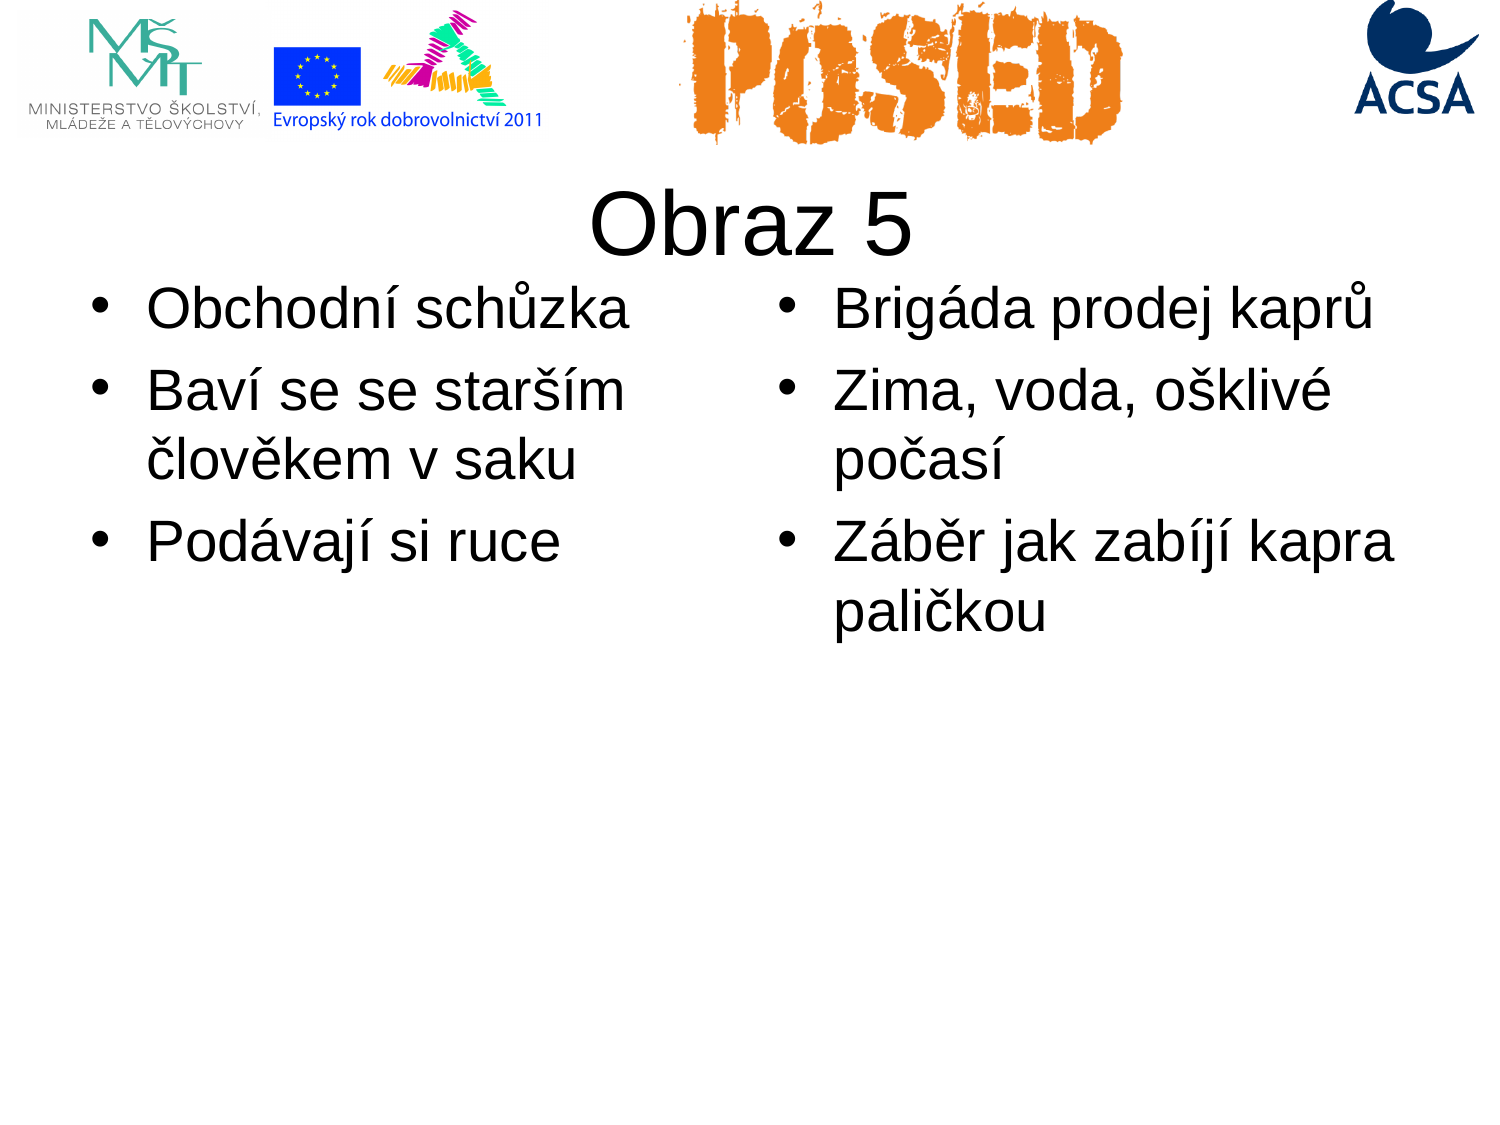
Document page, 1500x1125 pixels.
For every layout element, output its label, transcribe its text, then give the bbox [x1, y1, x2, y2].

title Obraz 5 [76, 125, 1427, 314]
picture [17, 0, 549, 138]
picture [679, 0, 1123, 125]
list Brigáda prodej kaprů Zima, voda, ošklivé počasí Záběr jak zabíjí kapra paličkou [762, 262, 1426, 1006]
picture [1354, 0, 1479, 114]
list Obchodní schůzka Baví se se starším člověkem v saku Podávají si ruce [74, 262, 738, 1006]
